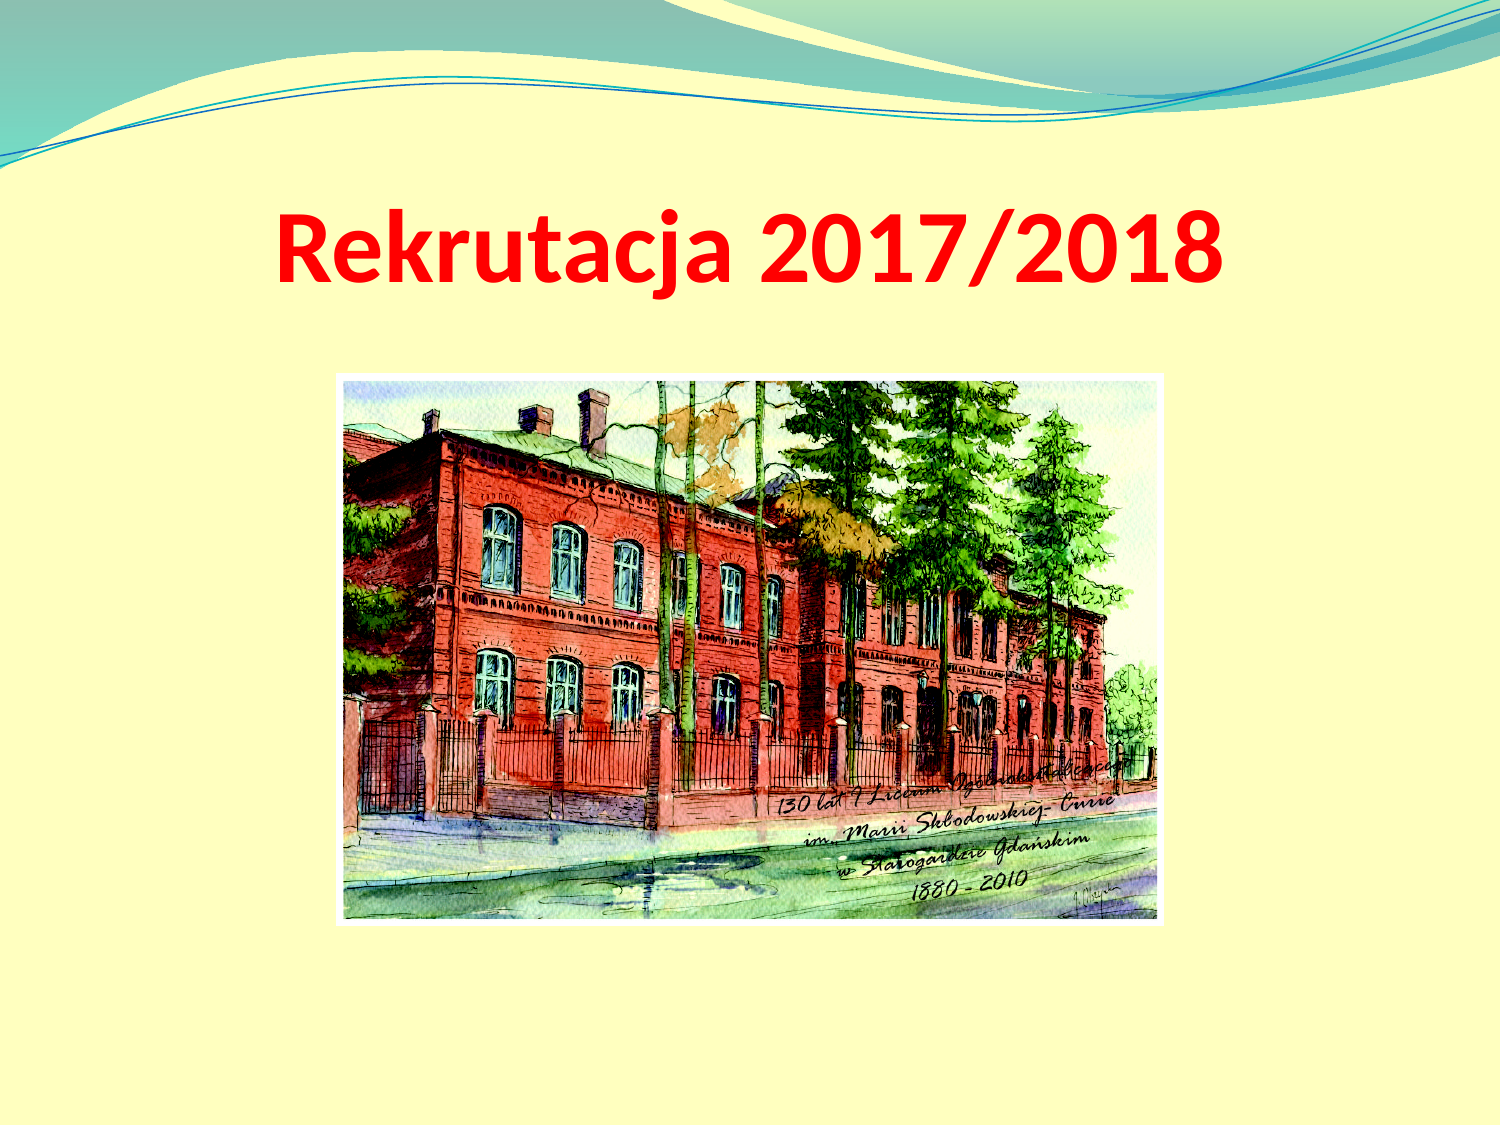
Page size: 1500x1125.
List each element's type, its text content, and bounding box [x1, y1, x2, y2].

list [336, 373, 1164, 927]
title Rekrutacja 2017/2018 [75, 115, 1425, 303]
